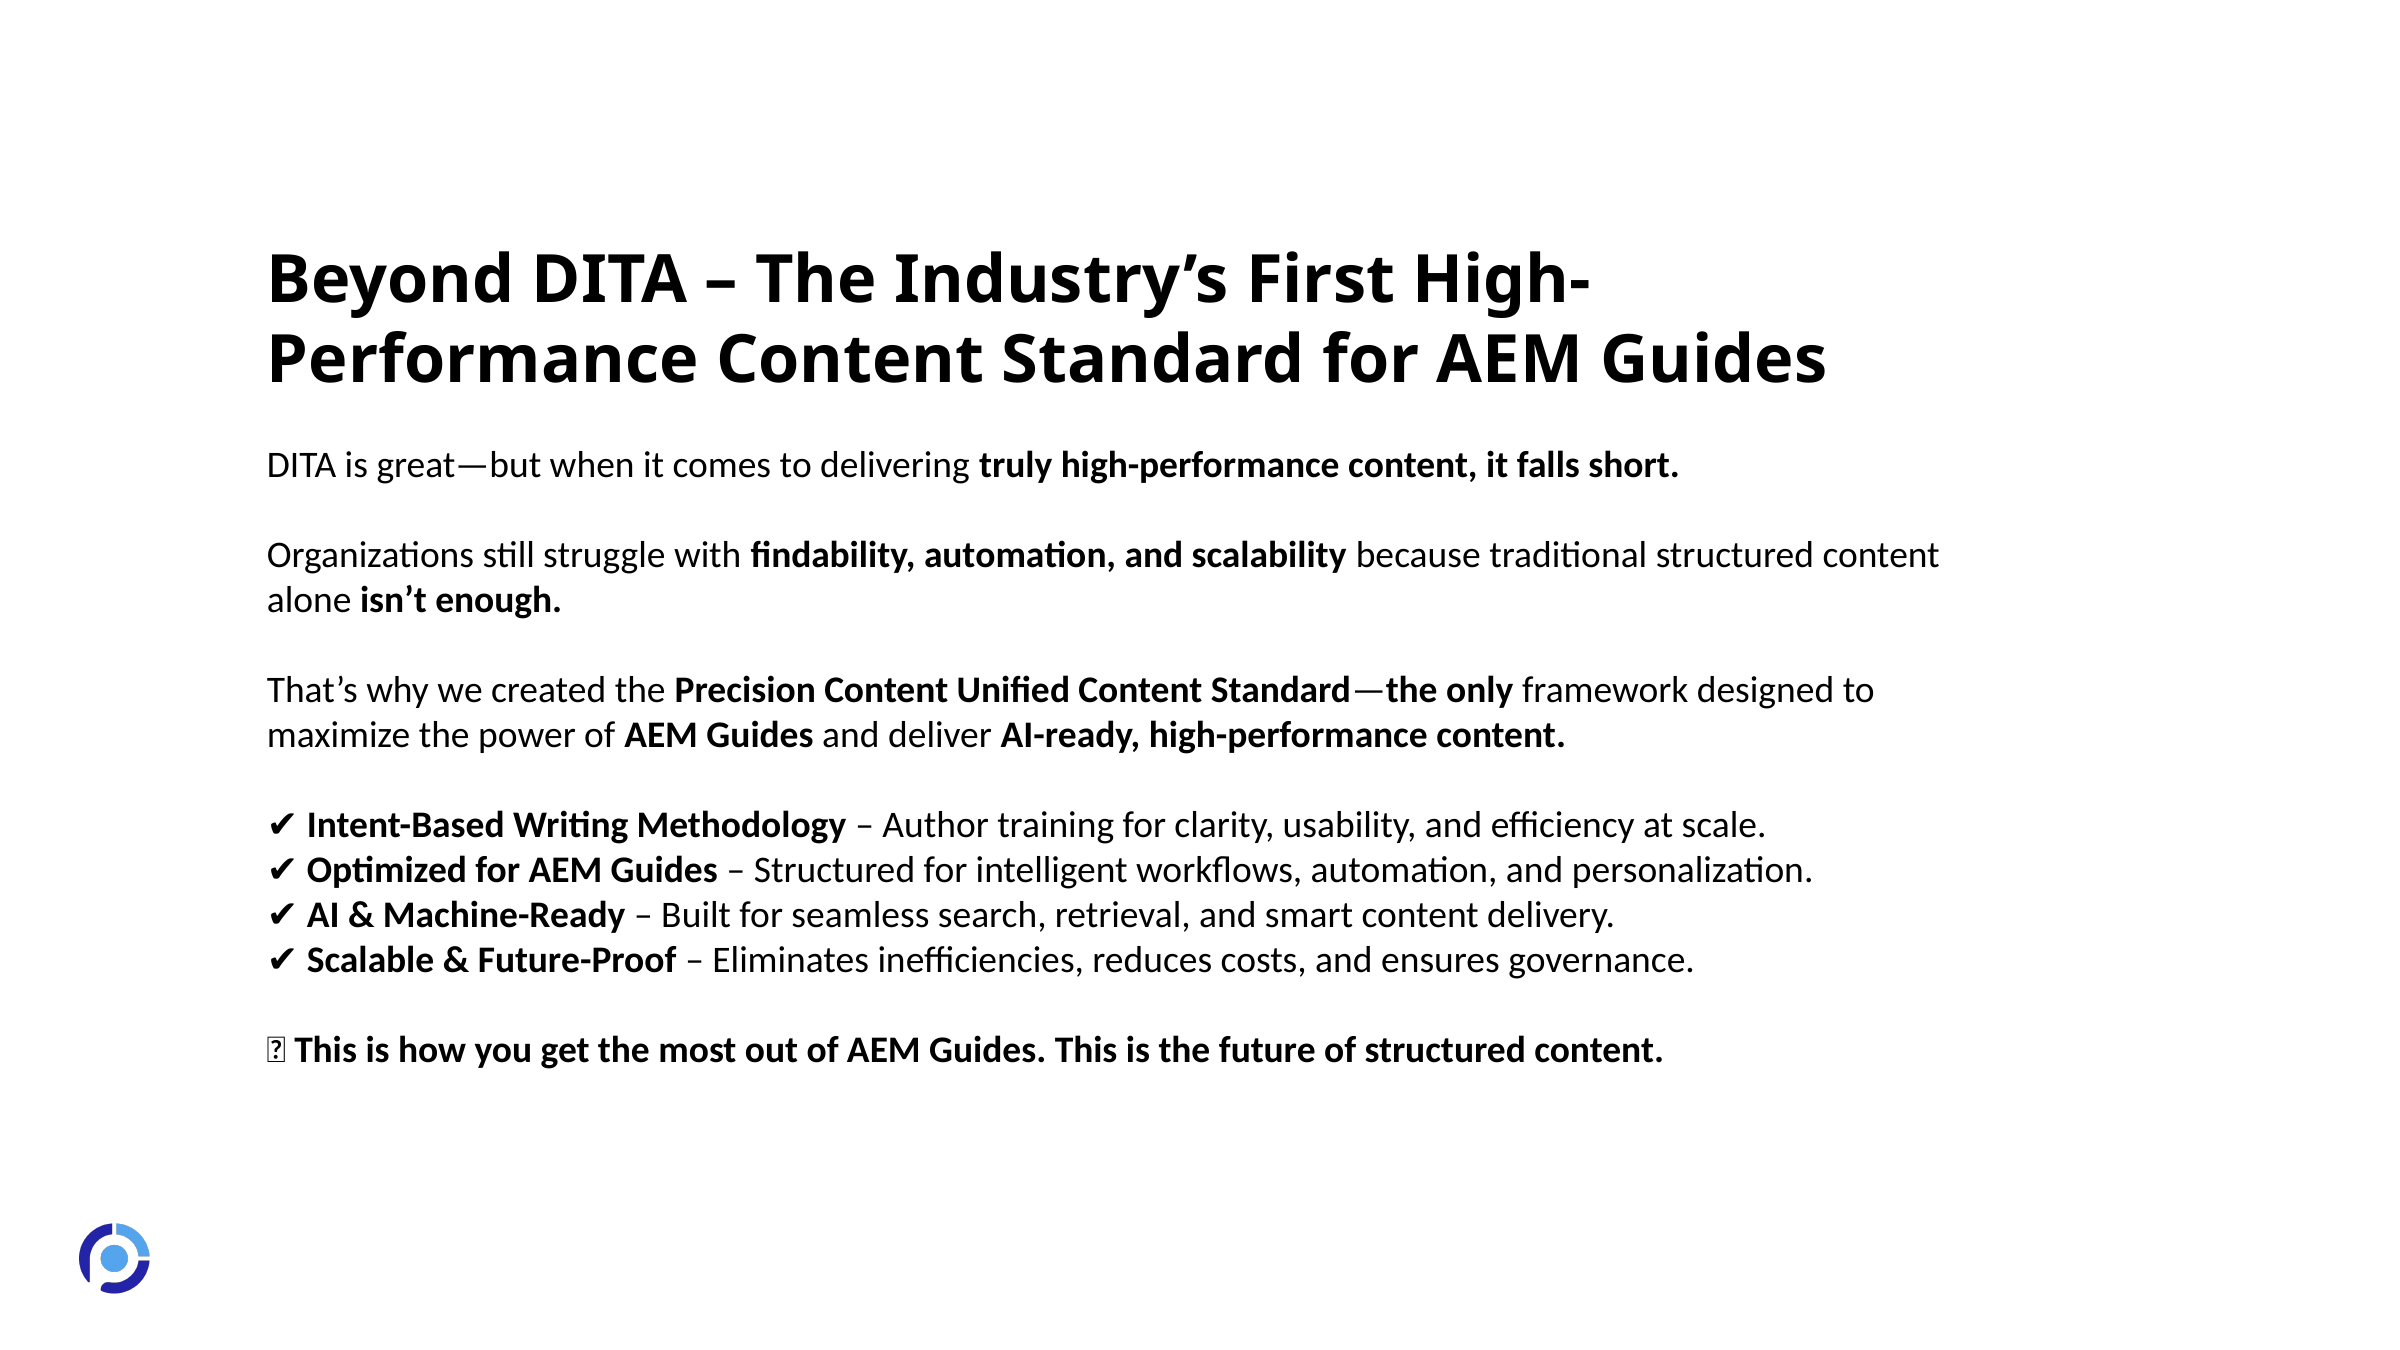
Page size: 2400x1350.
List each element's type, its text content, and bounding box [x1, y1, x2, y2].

picture [78, 1219, 155, 1299]
text_box Beyond DITA – The Industry’s First High-Performance Content Standard for AEM Guides DITA is great—but when it comes to delivering truly high-performance content, it falls short. Organizations still struggle with findability, automation, and scalability because traditional structured content alone isn’t enough. That’s why we created the Precision Content Unified Content Standard—the only framework designed to maximize the power of AEM Guides and deliver AI-ready, high-performance content. ✔ Intent-Based Writing Methodology – Author training for clarity, usability, and efficiency at scale. ✔ Optimized for AEM Guides – Structured for intelligent workflows, automation, and personalization. ✔ AI & Machine-Ready – Built for seamless search, retrieval, and smart content delivery. ✔ Scalable & Future-Proof – Eliminates inefficiencies, reduces costs, and ensures governance. 🔥 This is how you get the most out of AEM Guides. This is the future of structured content. [252, 228, 2030, 1123]
